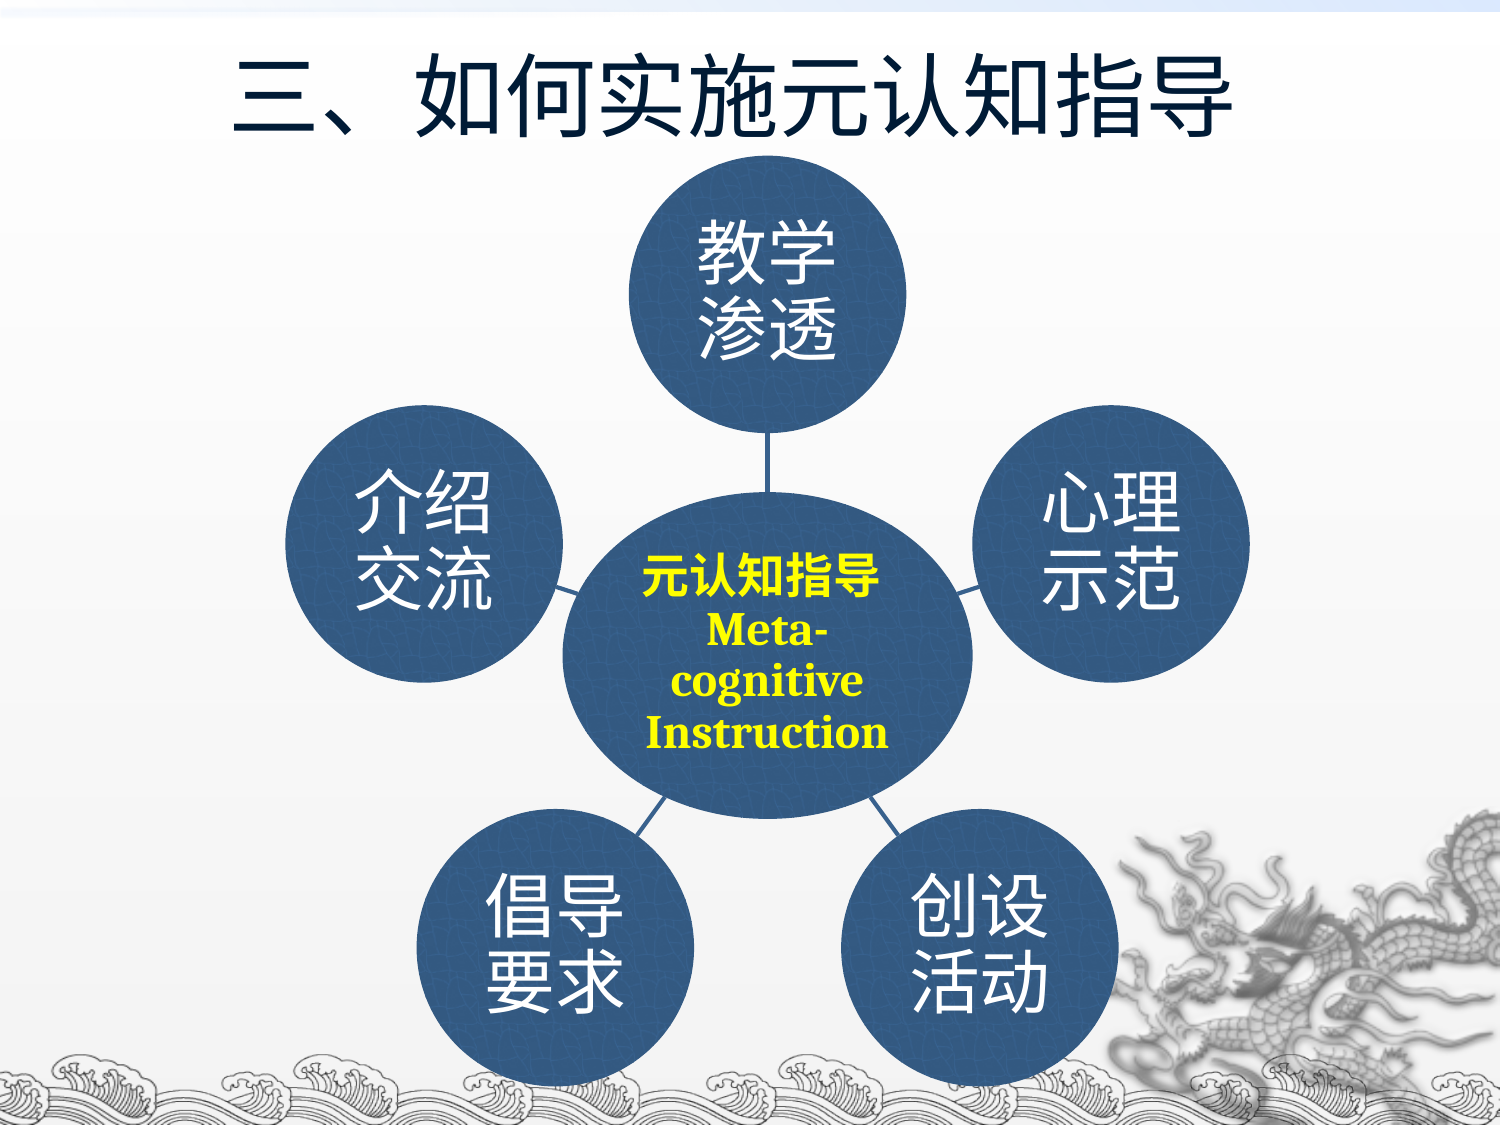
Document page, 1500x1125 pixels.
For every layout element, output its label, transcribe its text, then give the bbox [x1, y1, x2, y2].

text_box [34, 151, 1500, 1091]
title 三、如何实施元认知指导 [58, 0, 1409, 151]
